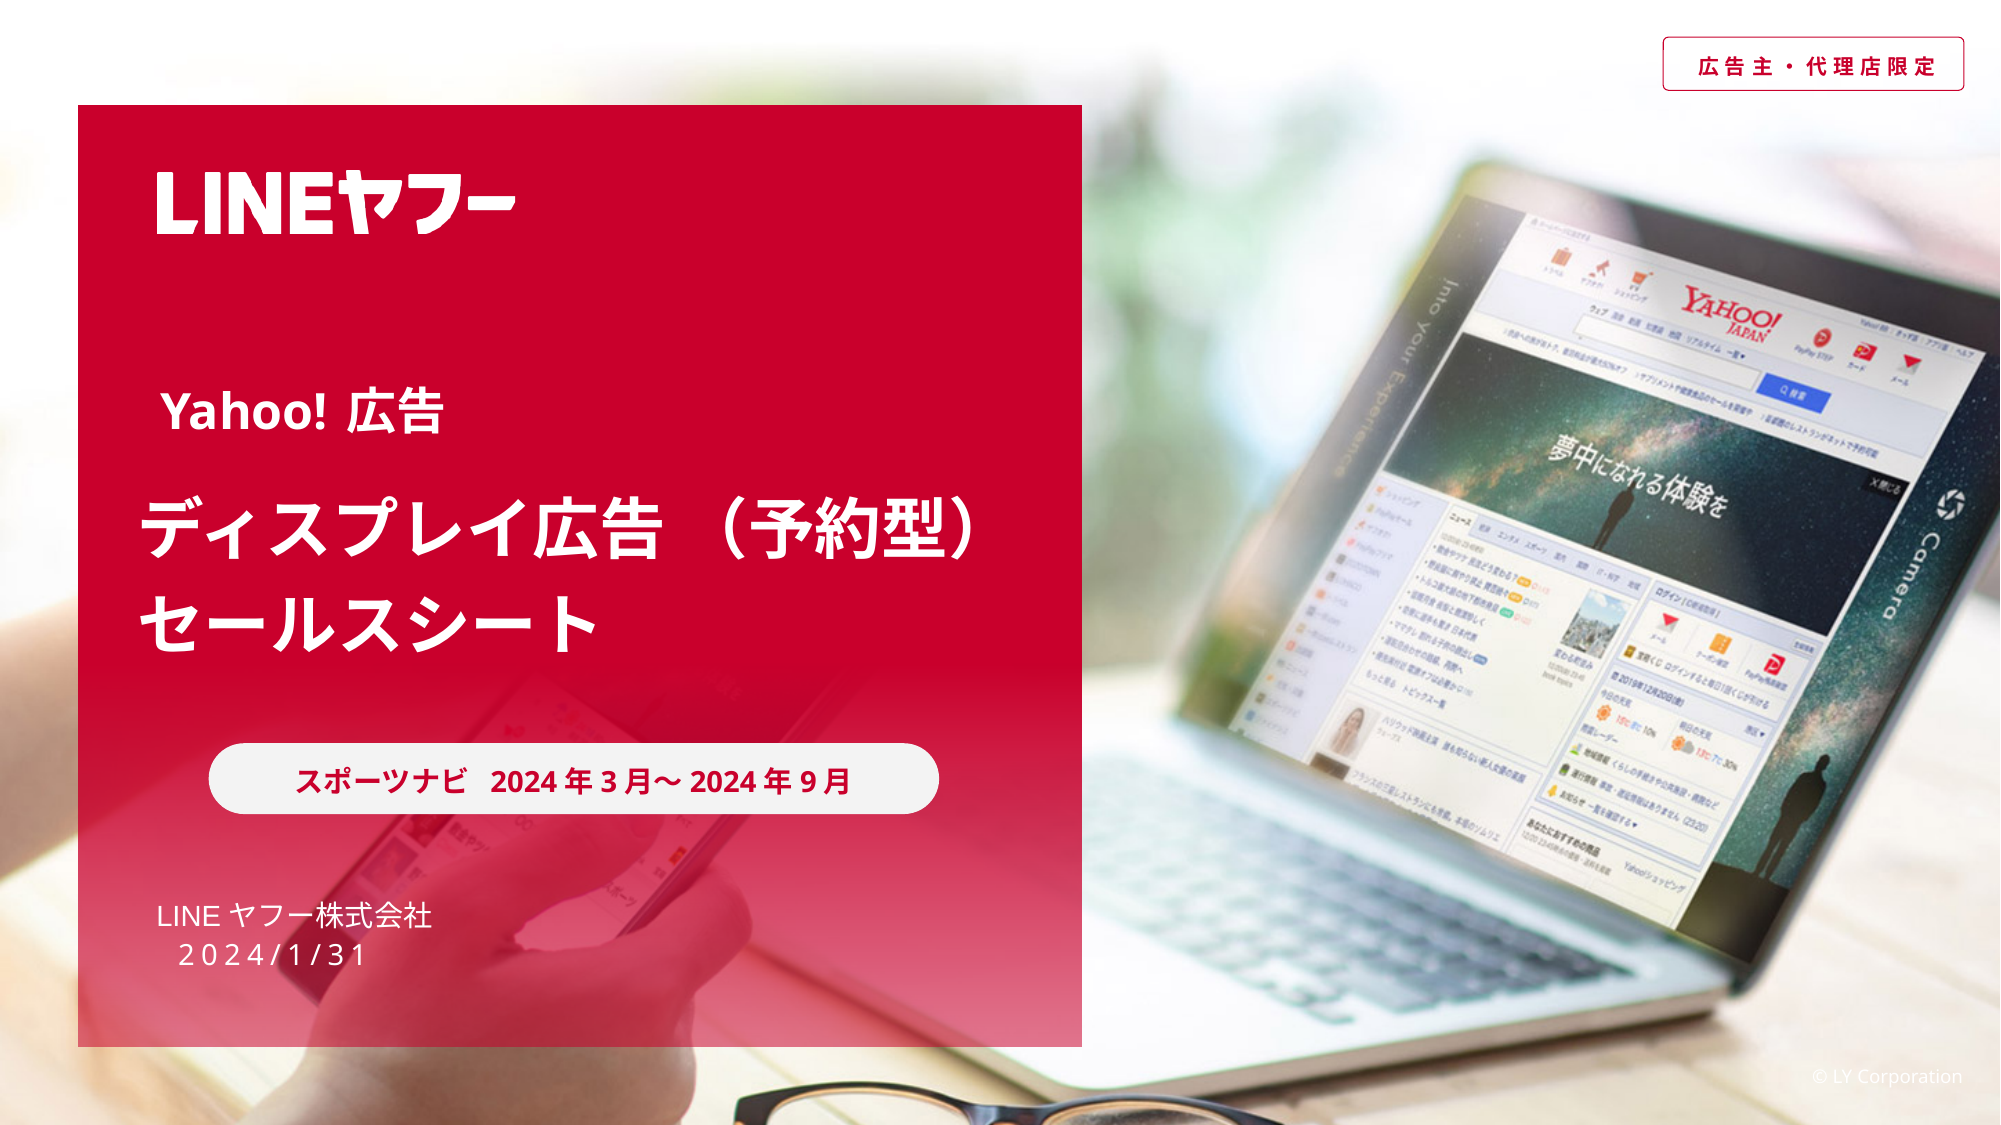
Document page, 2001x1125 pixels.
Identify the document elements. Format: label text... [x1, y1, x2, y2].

title ディスプレイ広告 （予約型） セールスシート [129, 457, 1070, 676]
picture [0, 0, 2000, 1125]
